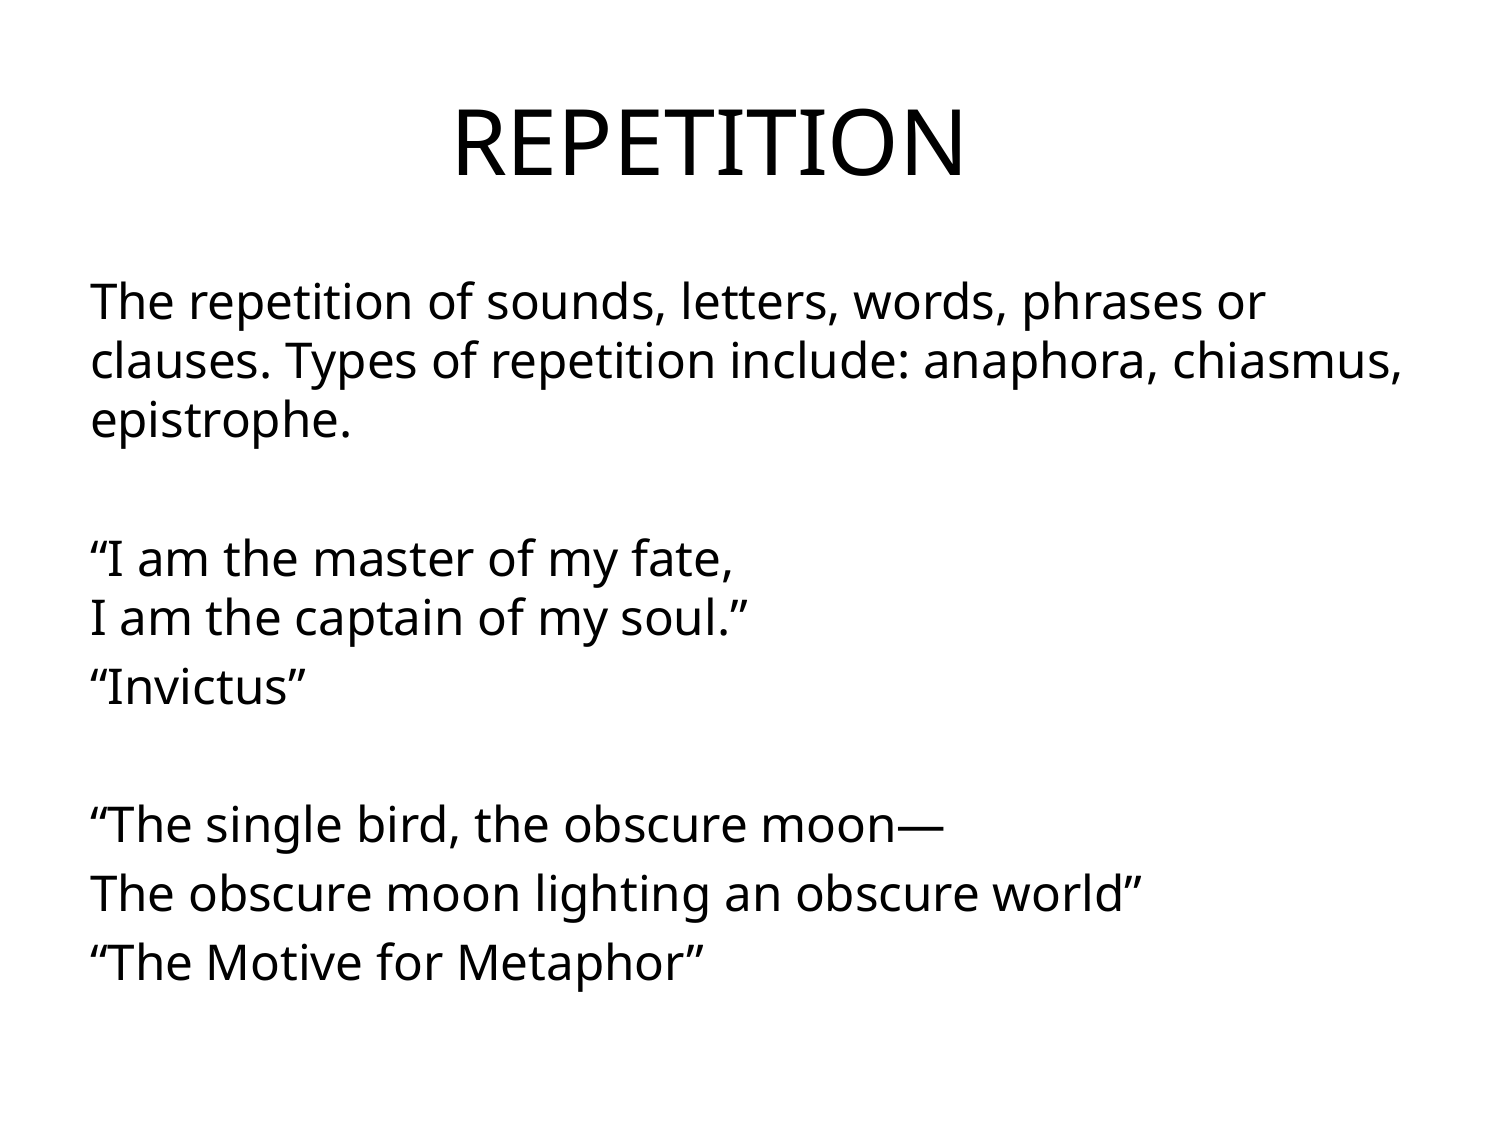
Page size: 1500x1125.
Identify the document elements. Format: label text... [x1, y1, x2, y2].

list The repetition of sounds, letters, words, phrases or clauses. Types of repetition include: anaphora, chiasmus, epistrophe. “I am the master of my fate, I am the captain of my soul.” “Invictus” “The single bird, the obscure moon— The obscure moon lighting an obscure world” “The Motive for Metaphor” [75, 262, 1425, 1005]
title REPETITION [75, 45, 1425, 233]
